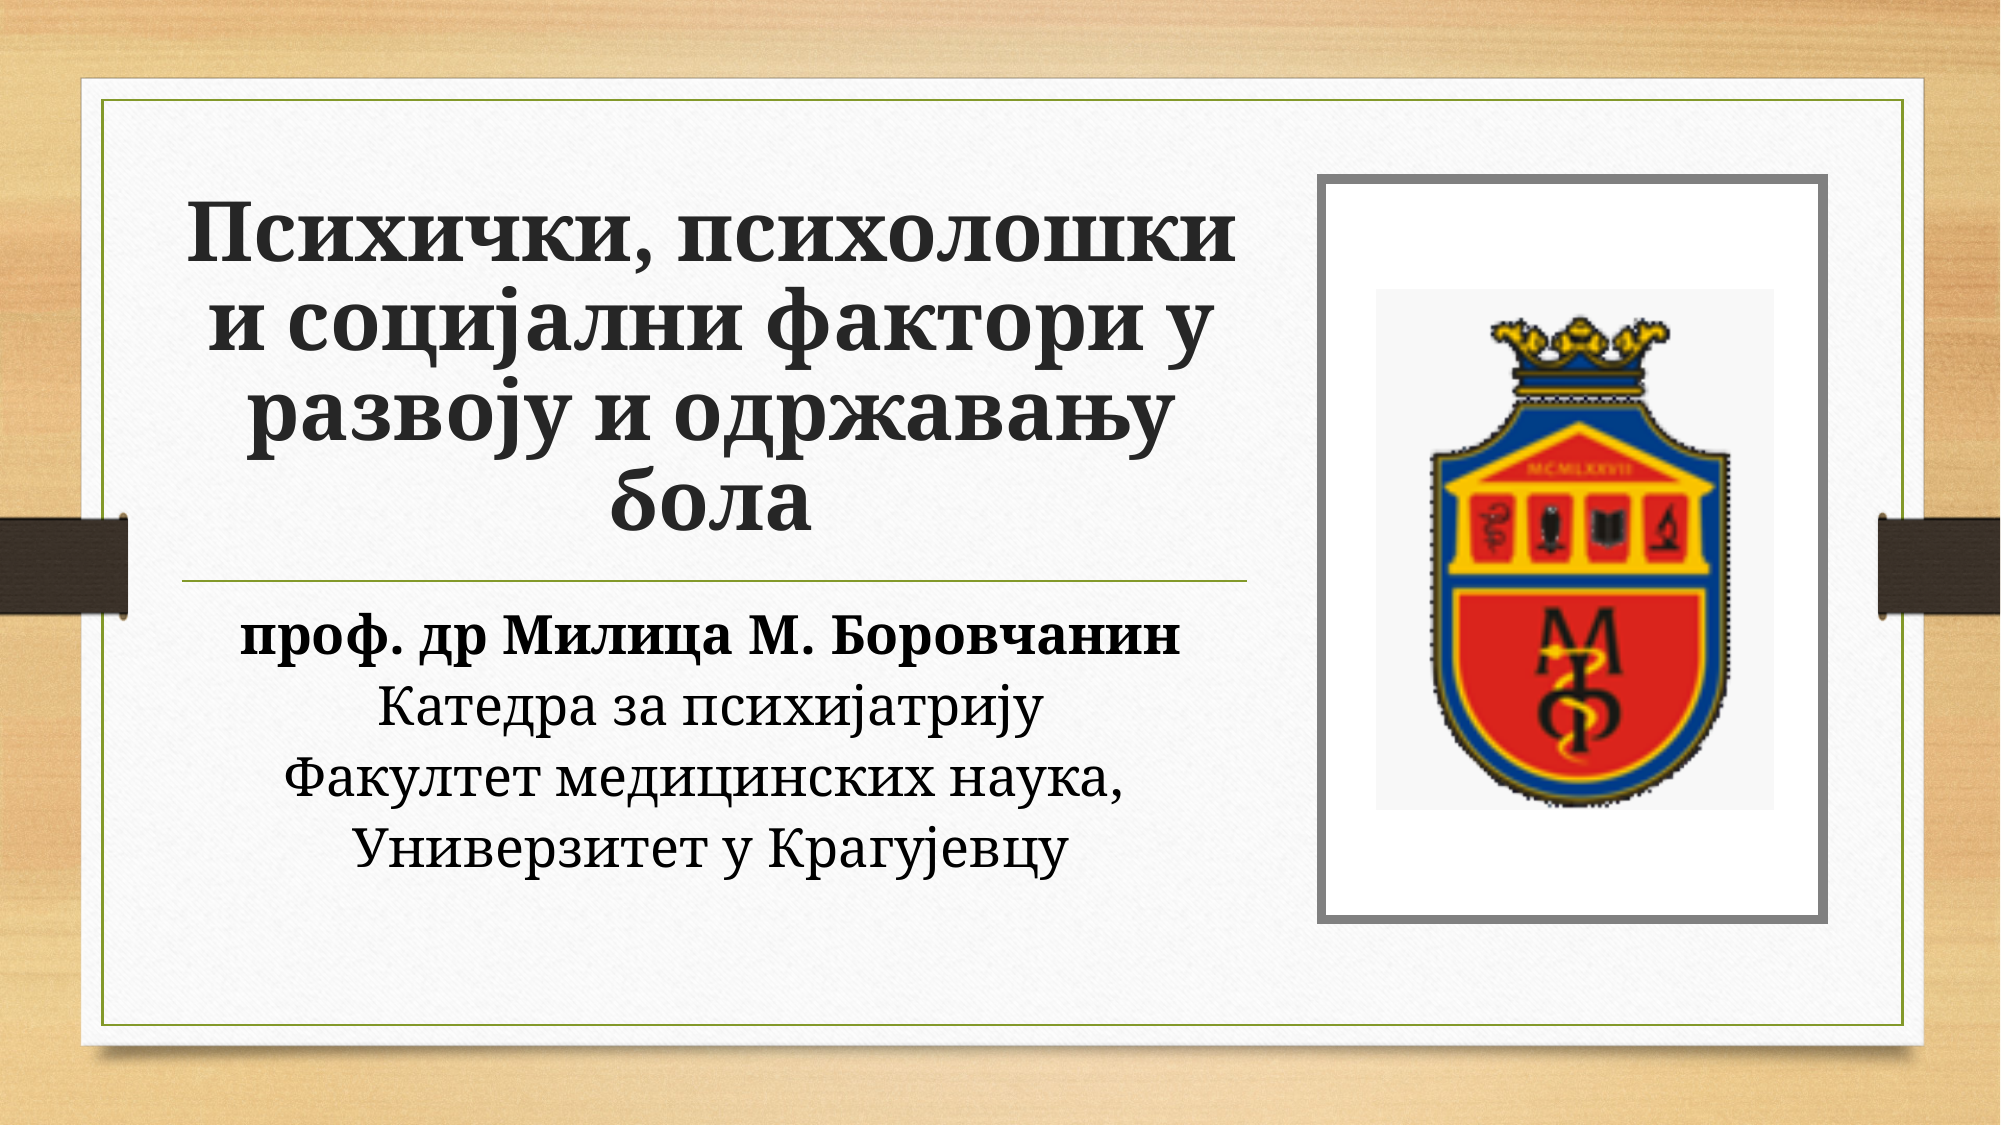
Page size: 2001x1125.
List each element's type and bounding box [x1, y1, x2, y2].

picture [1373, 286, 1774, 810]
text_box [0, 0, 2000, 1125]
